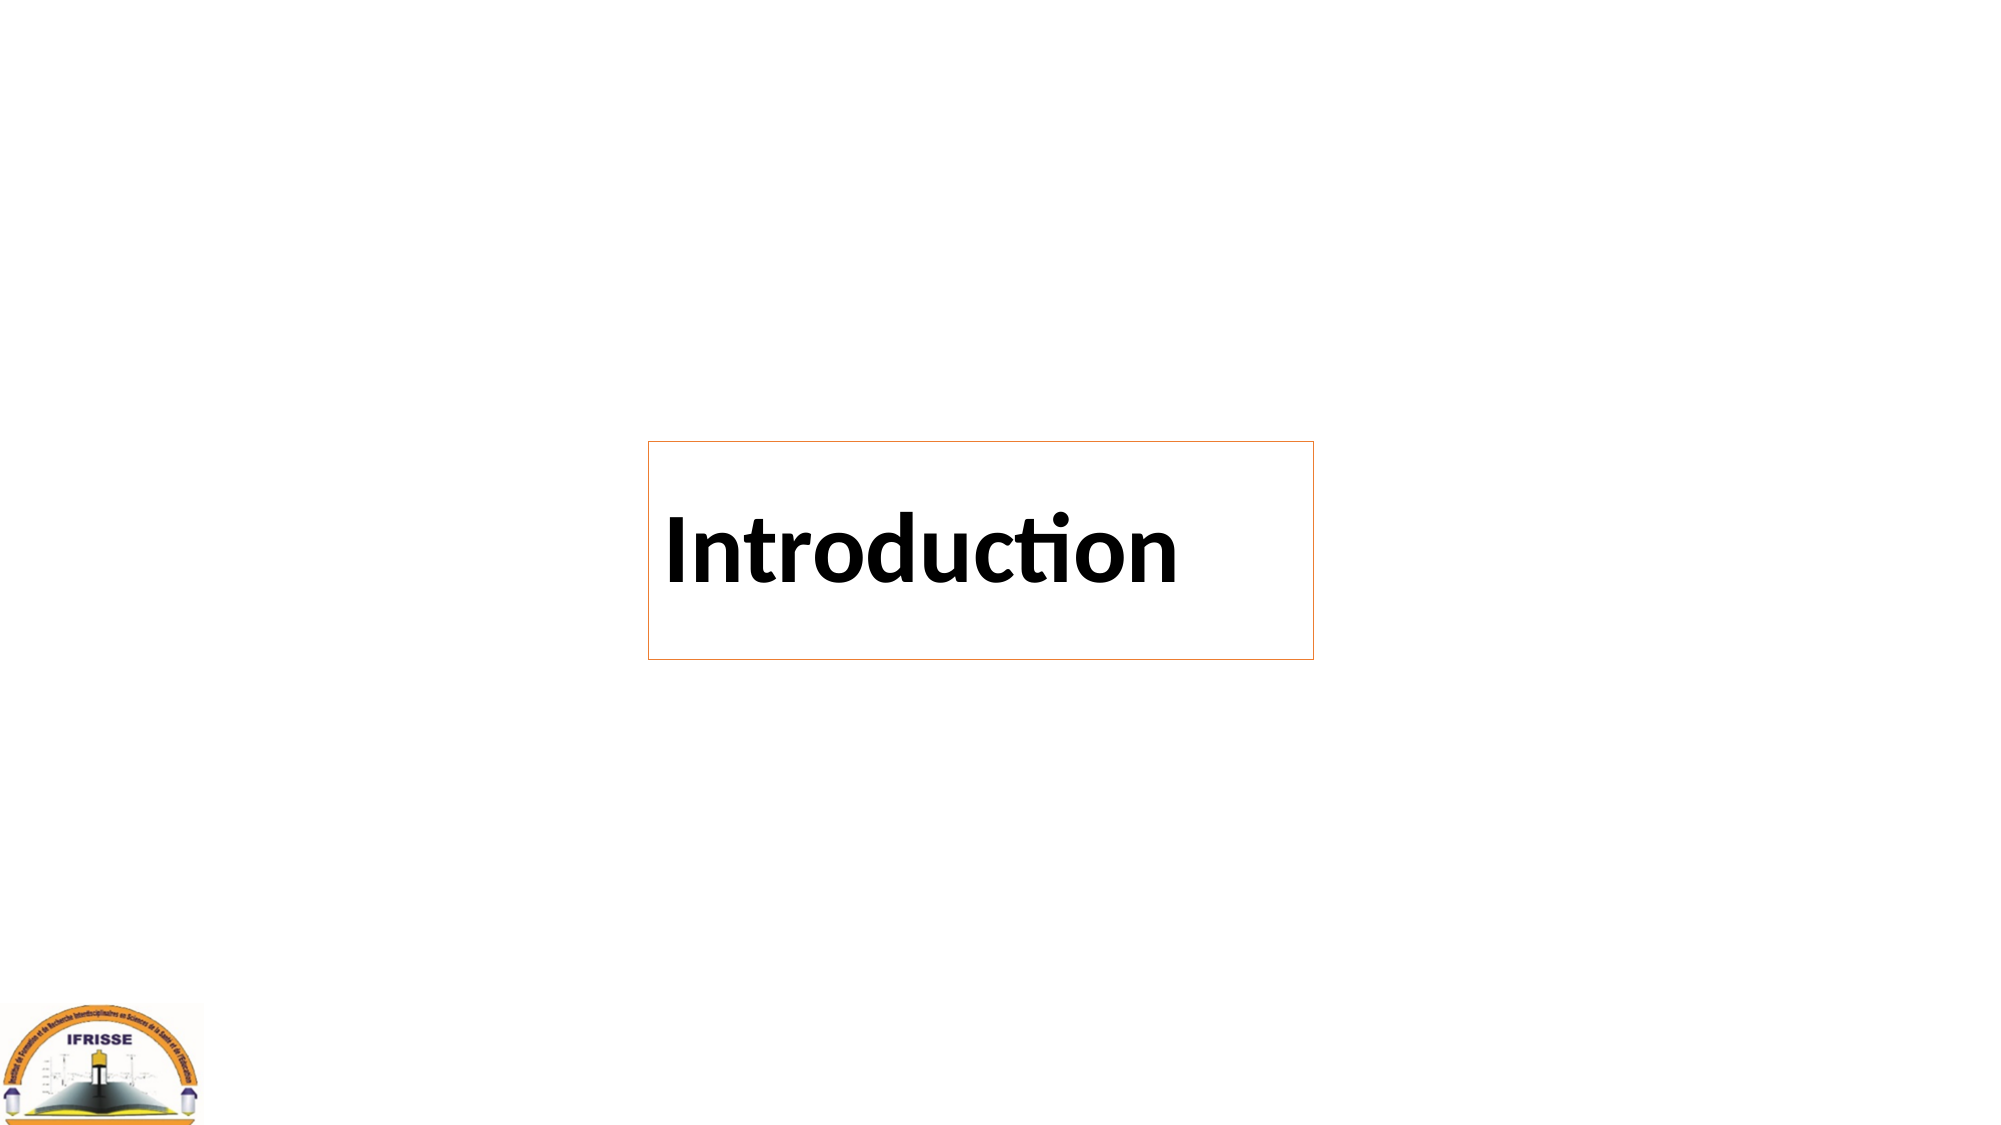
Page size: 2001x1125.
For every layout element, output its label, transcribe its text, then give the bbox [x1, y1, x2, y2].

picture [0, 1003, 204, 1125]
title Introduction [648, 441, 1314, 660]
